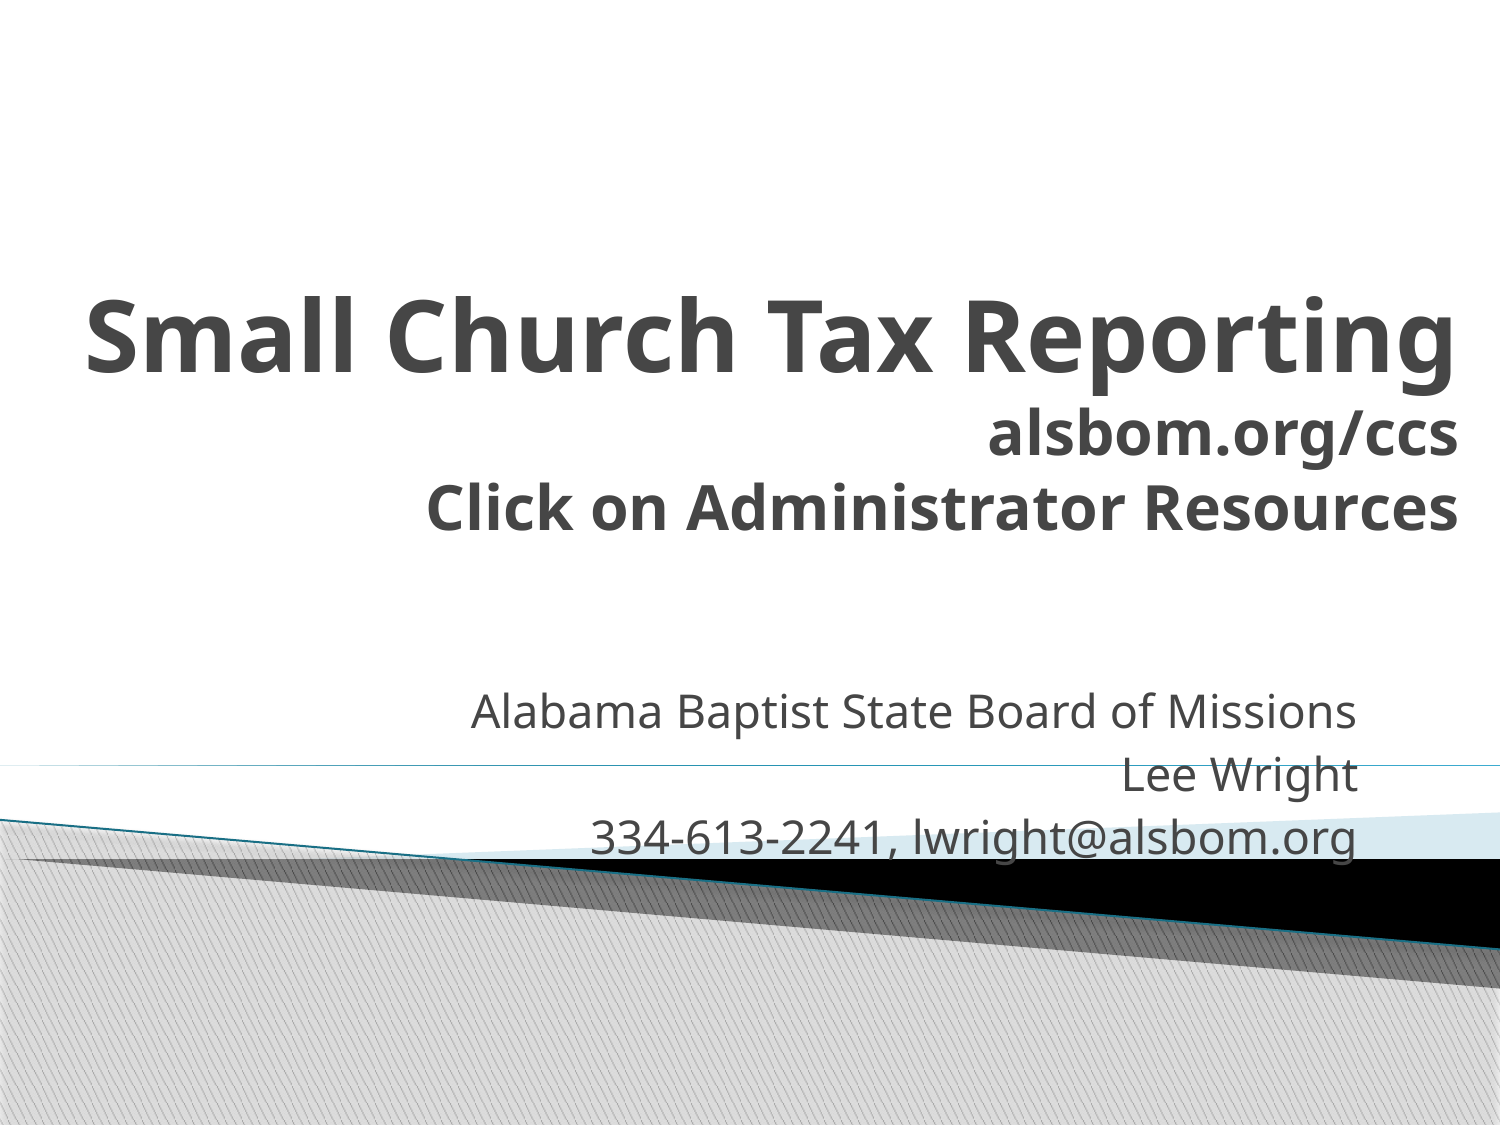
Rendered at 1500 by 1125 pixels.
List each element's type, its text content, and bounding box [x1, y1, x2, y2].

picture [164, 872, 1500, 989]
subtitle Alabama Baptist State Board of Missions Lee Wright 334-613-2241, lwright@alsbom.org [99, 675, 1375, 872]
title Small Church Tax Reporting alsbom.org/ccs Click on Administrator Resources [24, 287, 1475, 550]
picture [5, 859, 99, 867]
